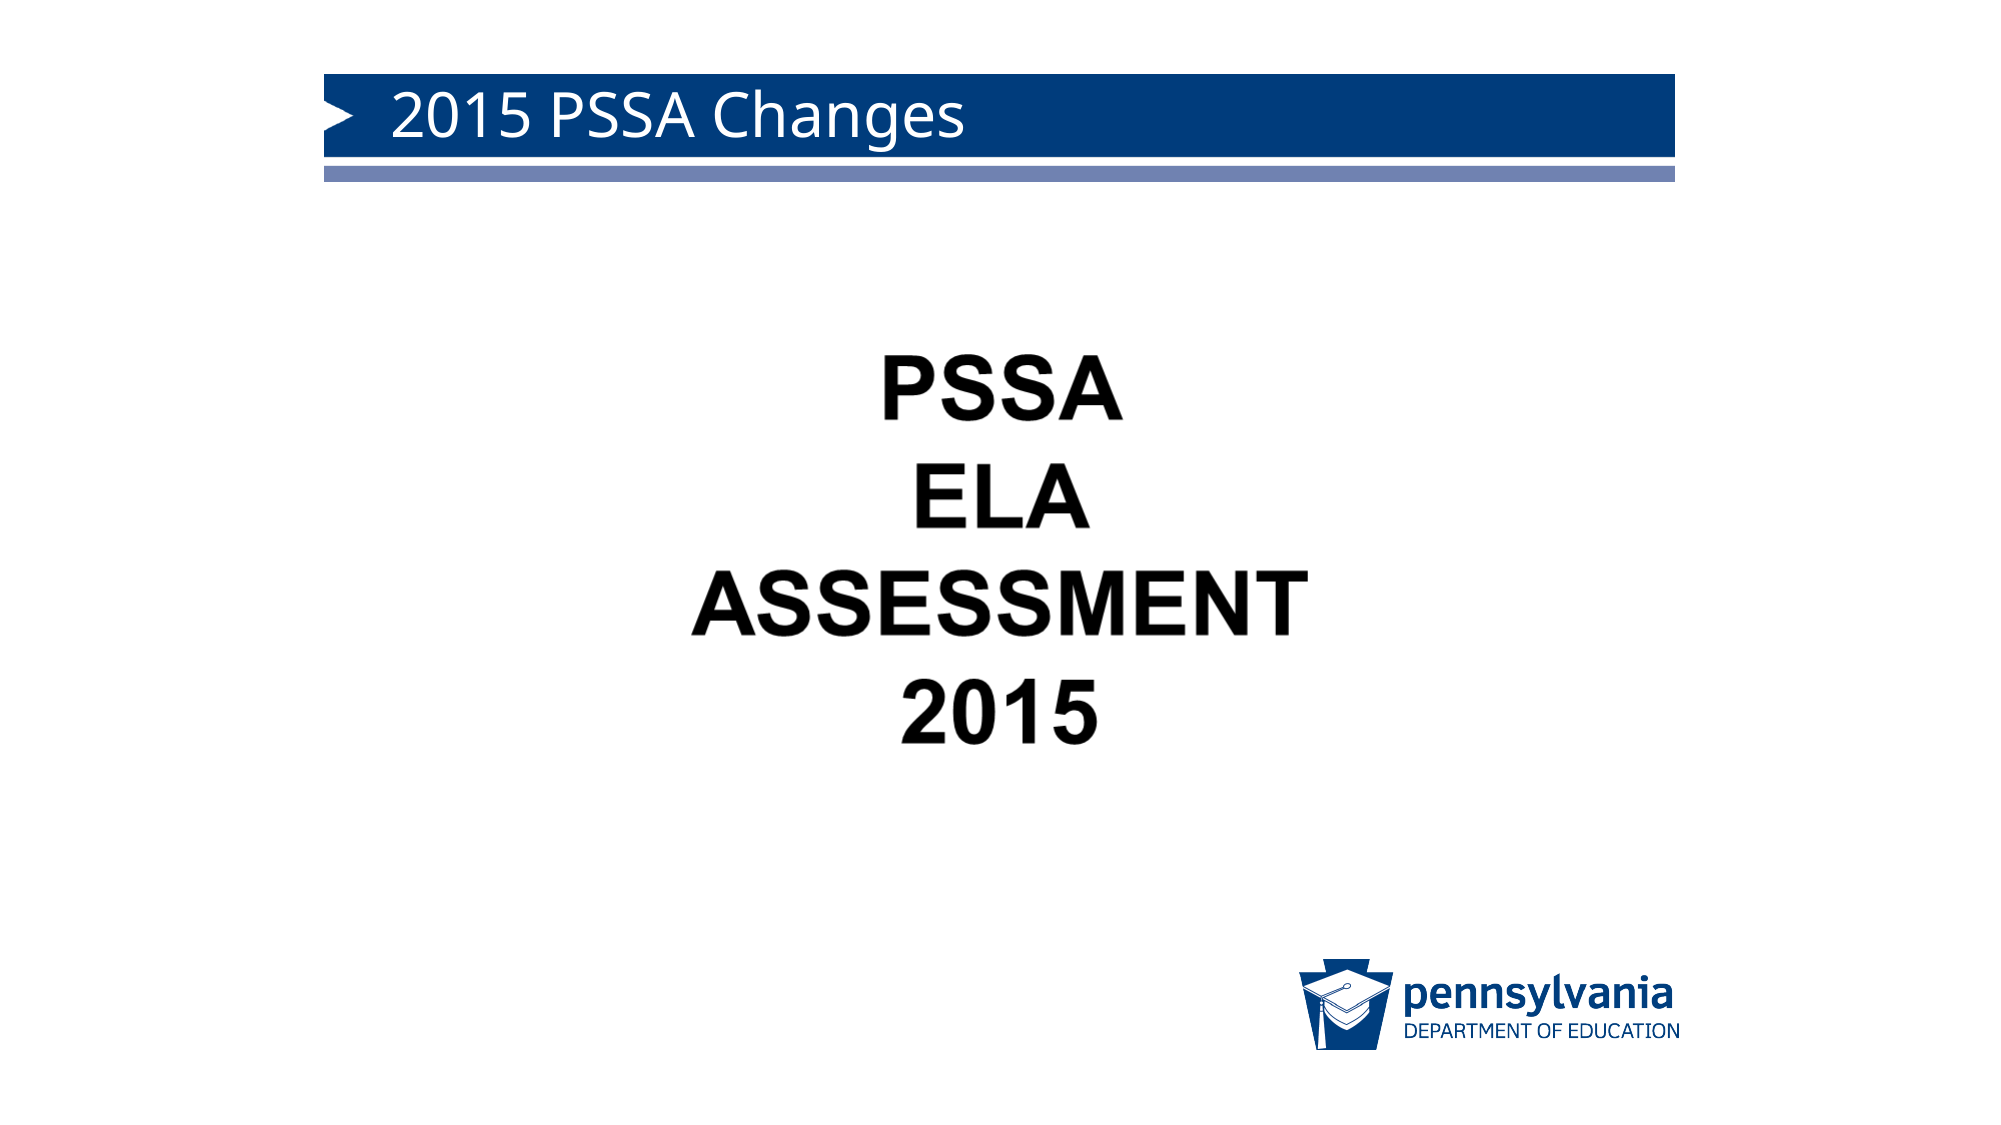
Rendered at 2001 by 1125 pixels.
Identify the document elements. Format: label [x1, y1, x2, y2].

picture [1299, 959, 1679, 1051]
picture [324, 74, 1676, 182]
picture [362, 305, 1638, 820]
